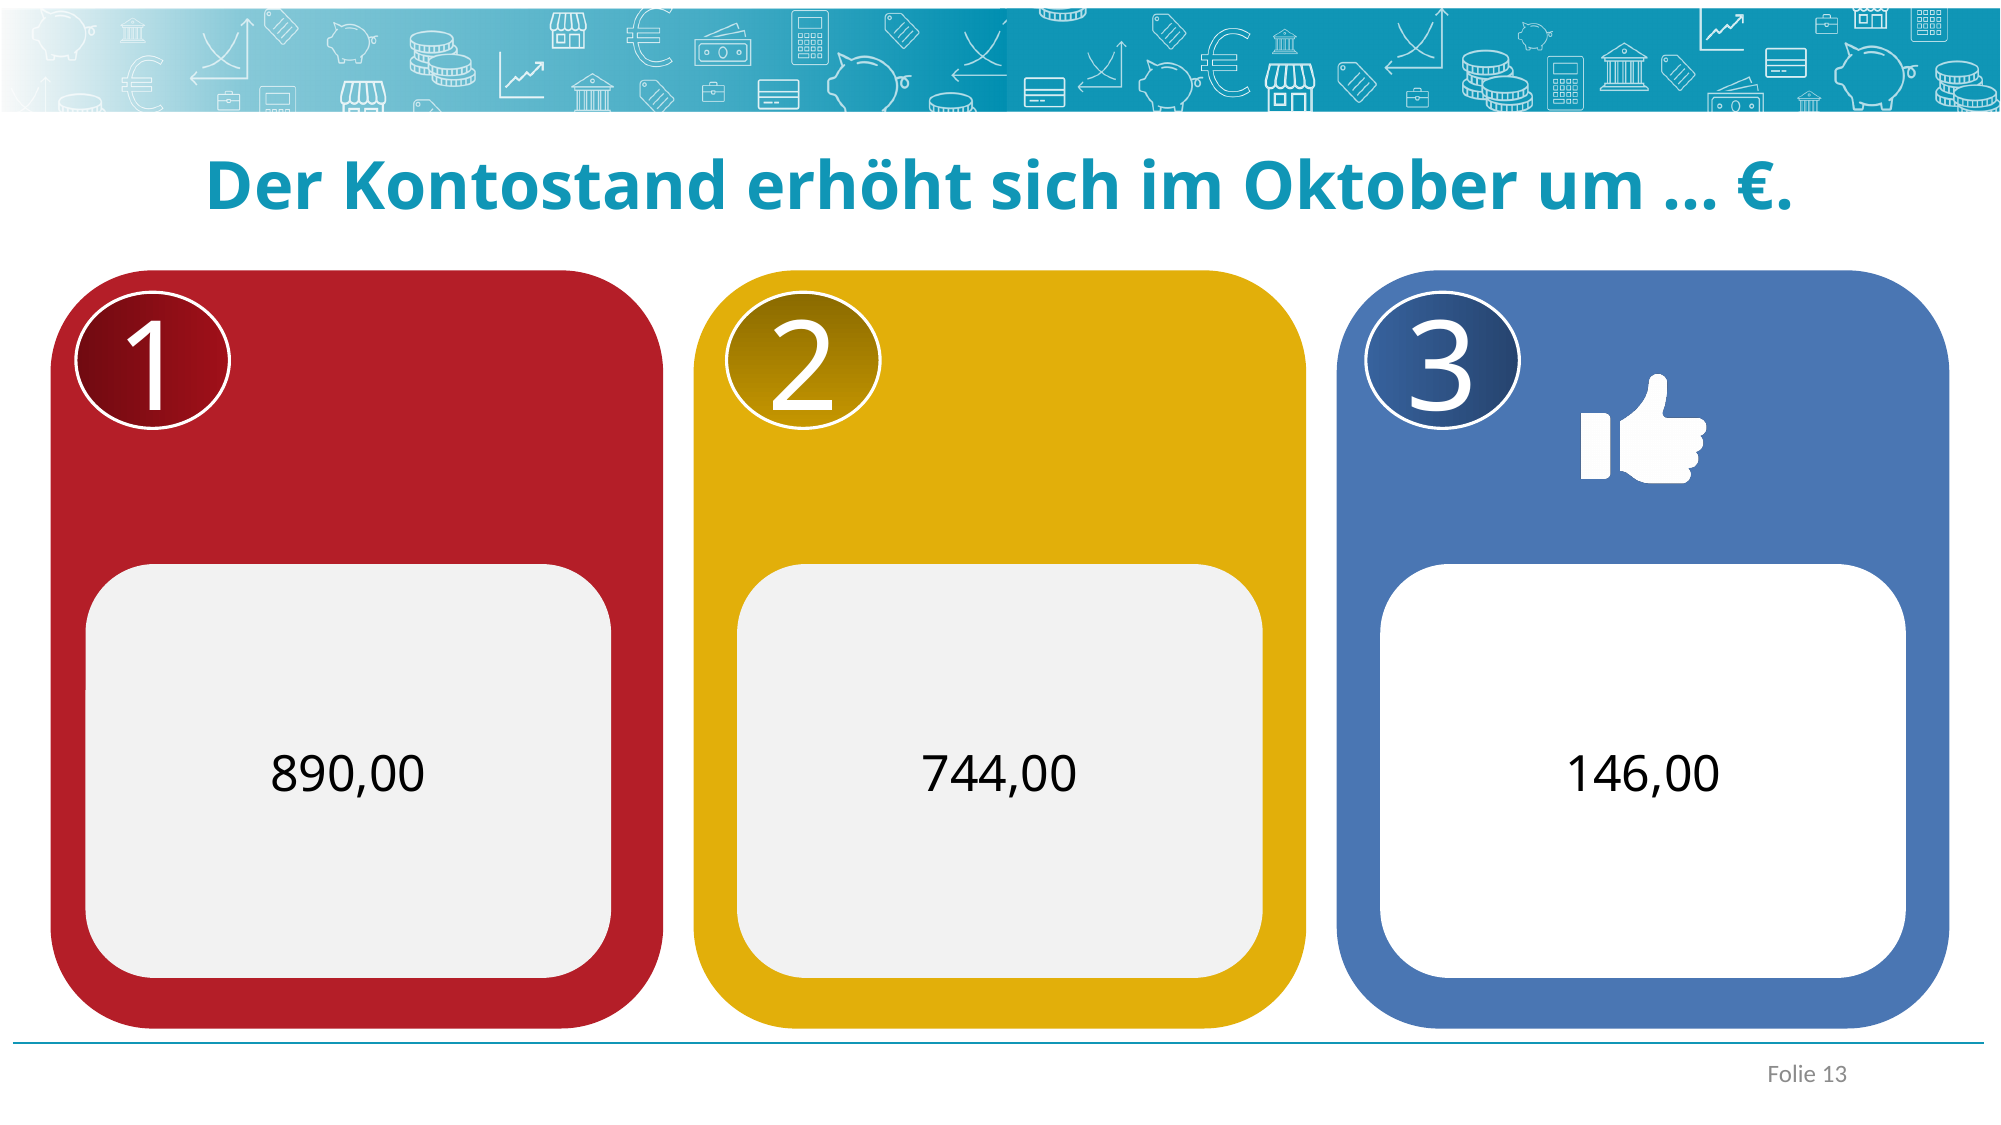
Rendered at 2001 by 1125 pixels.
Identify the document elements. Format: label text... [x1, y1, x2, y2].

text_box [1336, 270, 1950, 1029]
picture [970, 99, 974, 109]
picture [1, 8, 964, 112]
slide_number Folie 13 [1412, 1042, 1863, 1103]
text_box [50, 270, 664, 1029]
picture [1006, 8, 2001, 112]
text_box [693, 270, 1307, 1029]
picture [1567, 353, 1719, 504]
title Der Kontostand erhöht sich im Oktober um … €. [0, 119, 2000, 257]
